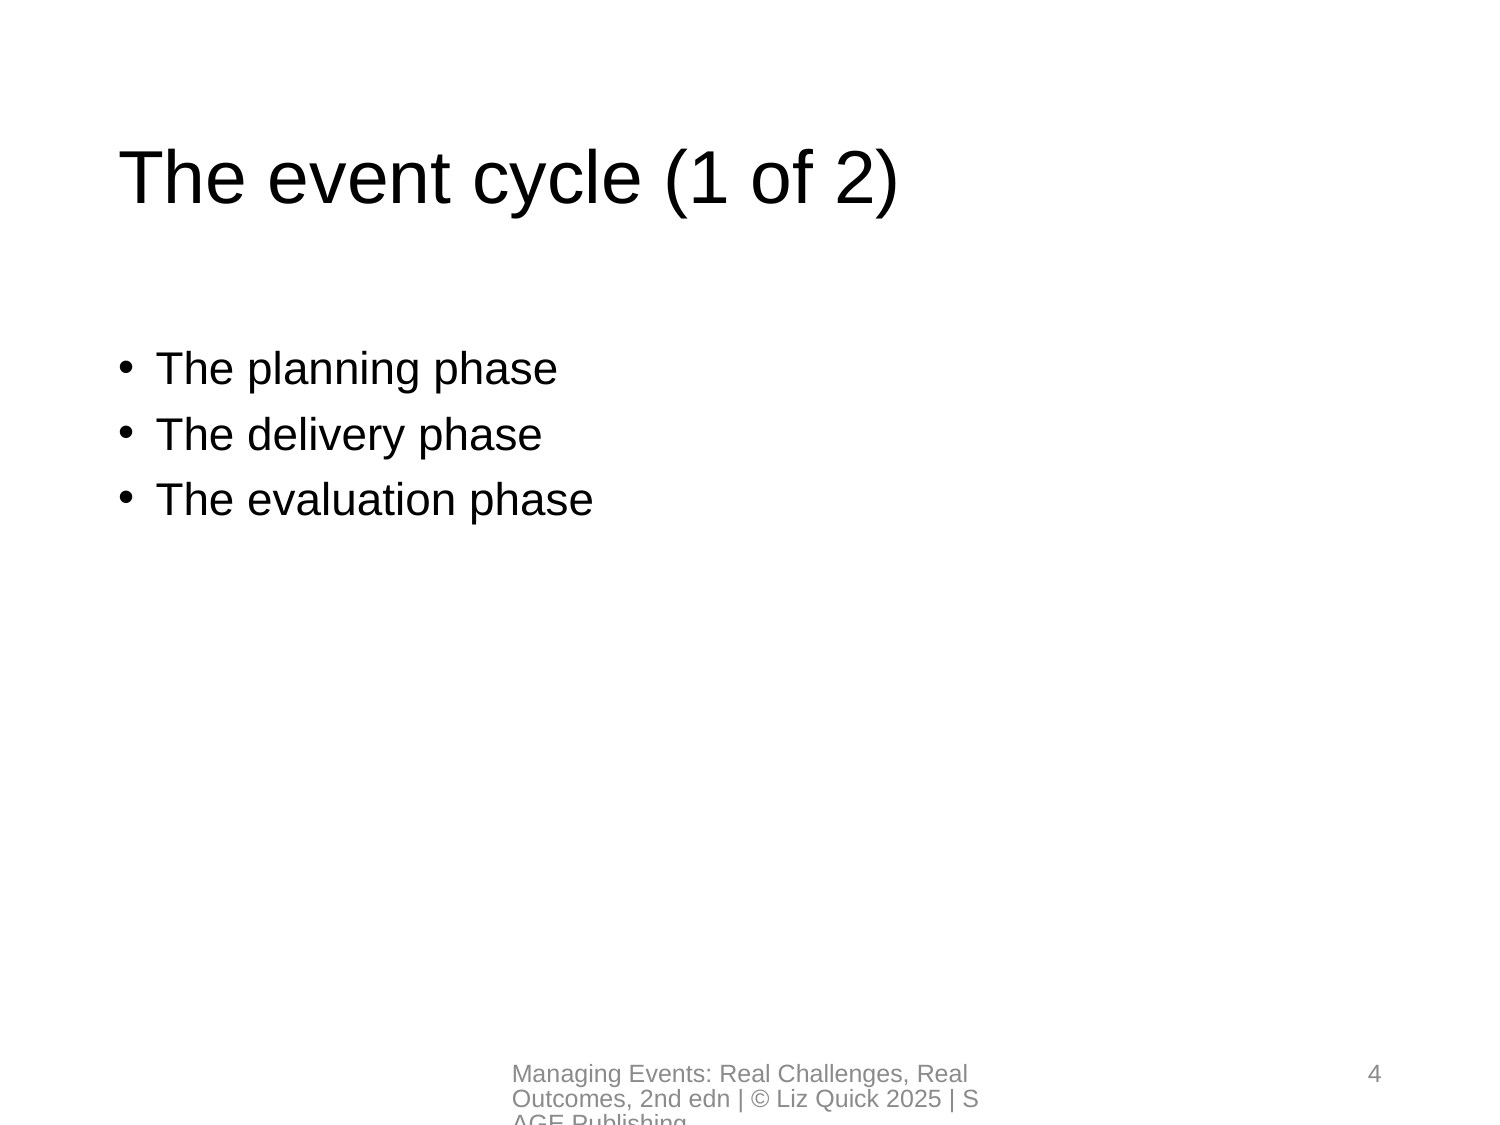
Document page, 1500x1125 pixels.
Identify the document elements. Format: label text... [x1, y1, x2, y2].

slide_number 4 [1059, 1042, 1397, 1103]
footer Managing Events: Real Challenges, Real Outcomes, 2nd edn | © Liz Quick 2025 | SAGE Publishing [496, 1042, 1004, 1103]
list The planning phase The delivery phase The evaluation phase [103, 331, 1397, 1013]
title The event cycle (1 of 2) [103, 70, 1397, 288]
